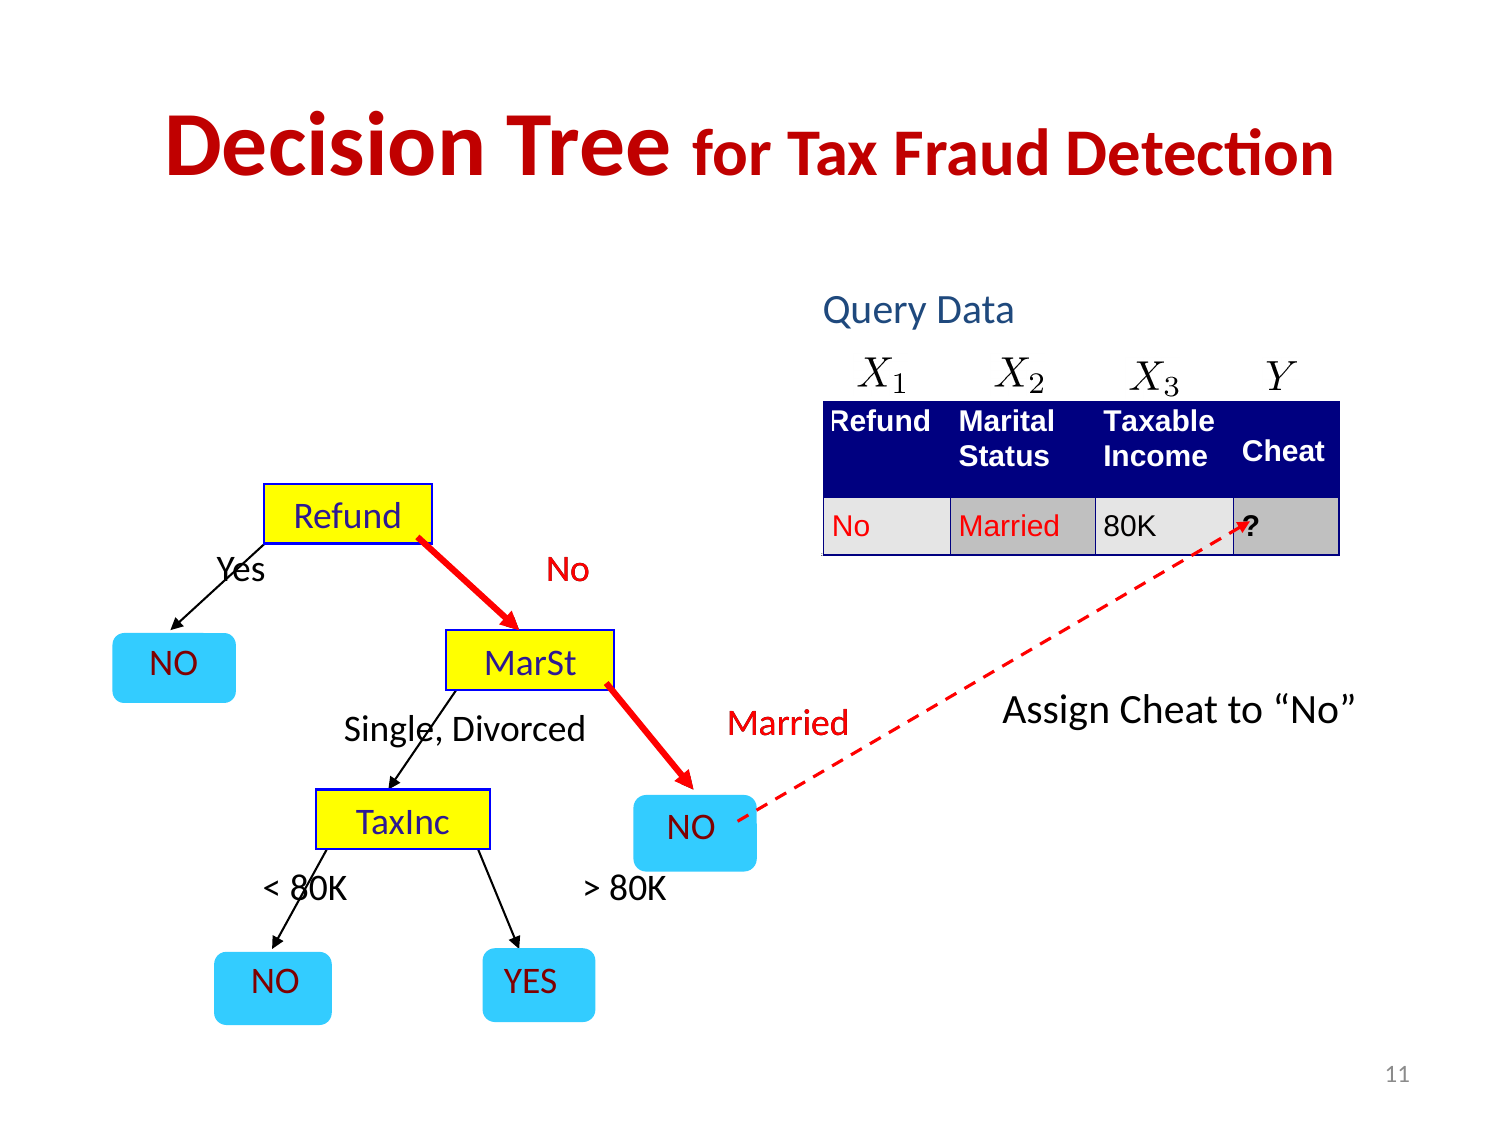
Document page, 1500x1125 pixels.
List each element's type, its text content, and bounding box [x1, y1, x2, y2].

picture [1124, 356, 1180, 400]
text_box Assign Cheat to “No” [987, 683, 1425, 739]
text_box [112, 483, 813, 1026]
text_box Query Data [787, 283, 1050, 339]
slide_number 11 [1074, 1042, 1425, 1103]
text_box Married [816, 690, 873, 751]
picture [1262, 356, 1301, 391]
picture [990, 353, 1045, 396]
title Decision Tree for Tax Fraud Detection [75, 45, 1425, 233]
picture [853, 353, 909, 396]
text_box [812, 403, 1362, 590]
